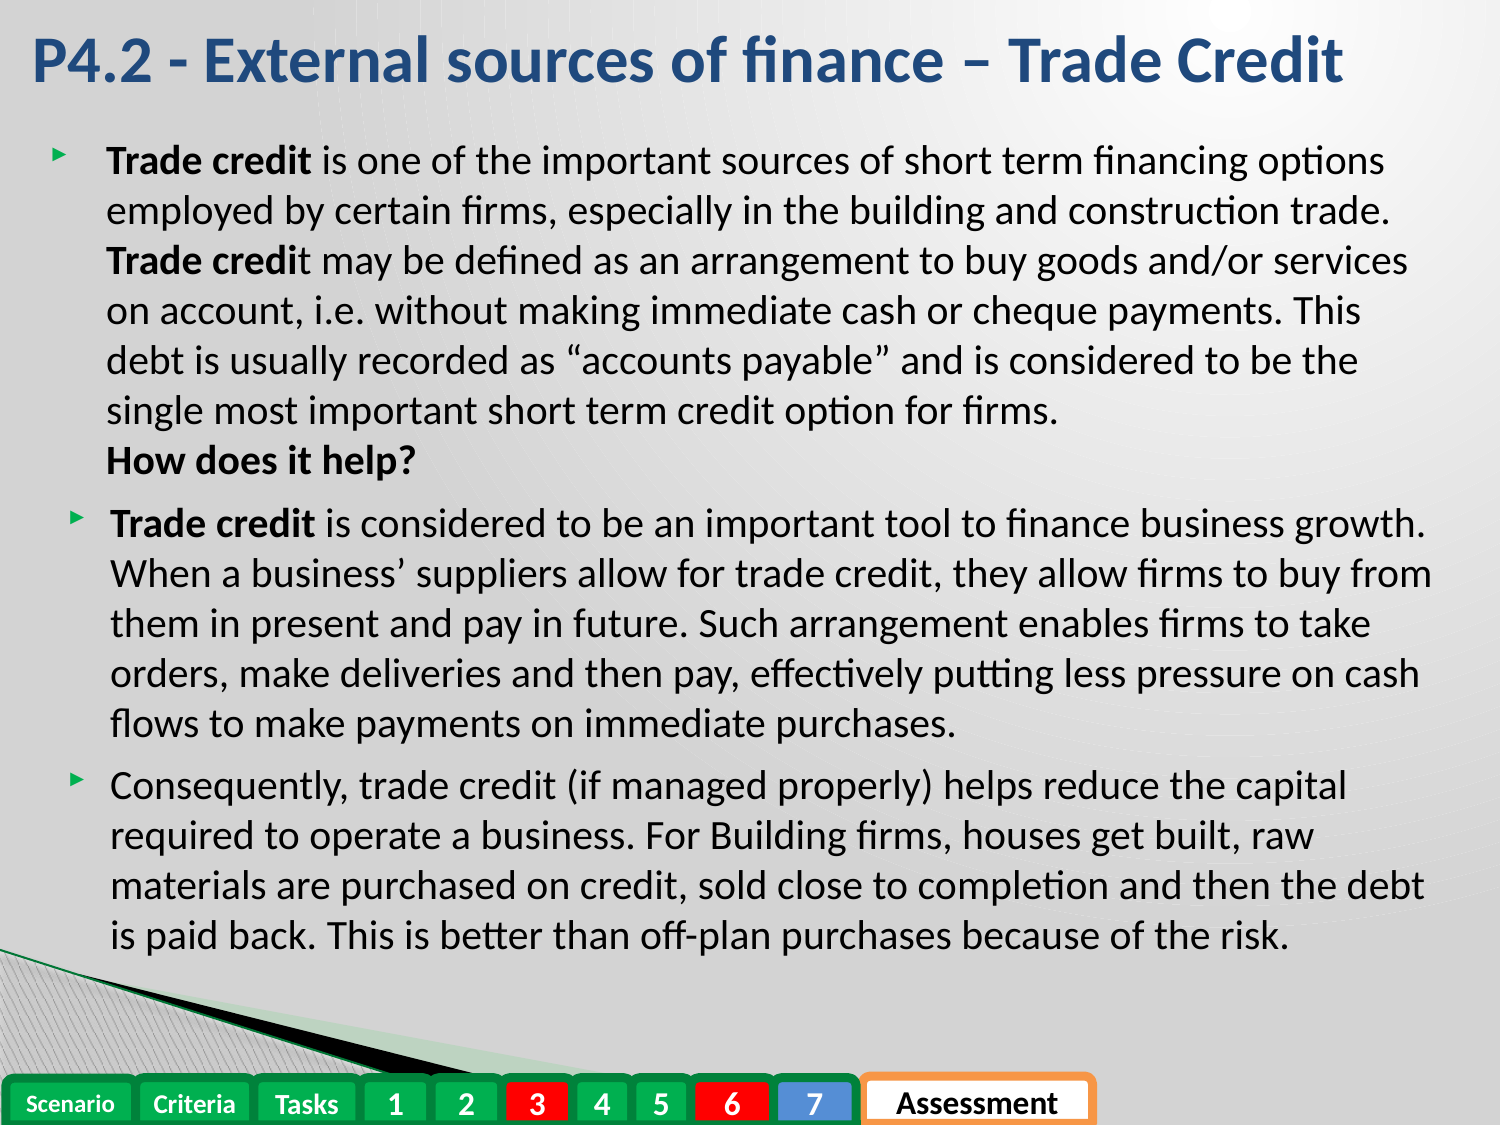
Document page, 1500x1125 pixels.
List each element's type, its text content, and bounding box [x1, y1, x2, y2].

list Trade credit is one of the important sources of short term financing options employed by certain firms, especially in the building and construction trade. Trade credit may be defined as an arrangement to buy goods and/or services on account, i.e. without making immediate cash or cheque payments. This debt is usually recorded as “accounts payable” and is considered to be the single most important short term credit option for firms. How does it help? Trade credit is considered to be an important tool to finance business growth. When a business’ suppliers allow for trade credit, they allow firms to buy from them in present and pay in future. Such arrangement enables firms to take orders, make deliveries and then pay, effectively putting less pressure on cash flows to make payments on immediate purchases. Consequently, trade credit (if managed properly) helps reduce the capital required to operate a business. For Building firms, houses get built, raw materials are purchased on credit, sold close to completion and then the debt is paid back. This is better than off-plan purchases because of the risk. [35, 125, 1454, 1016]
title P4.2 - External sources of finance – Trade Credit [17, 19, 1489, 94]
